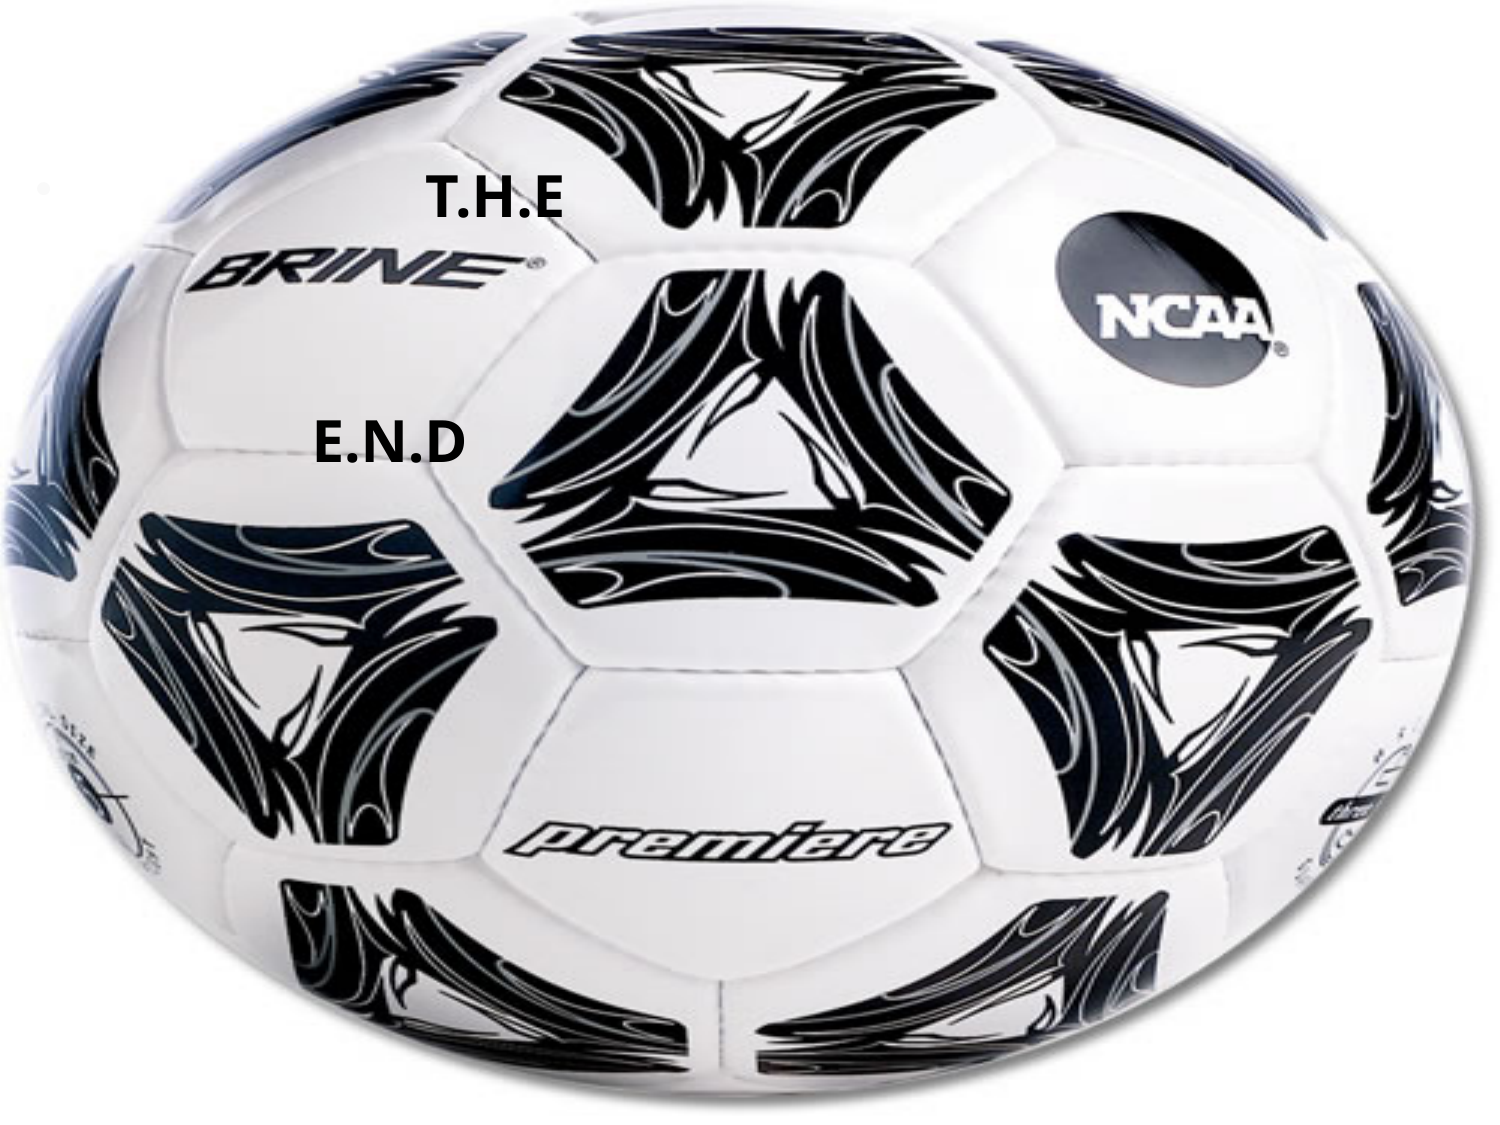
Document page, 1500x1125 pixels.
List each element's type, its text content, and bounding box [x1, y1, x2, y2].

list T.H.E E.N.D [0, 0, 1500, 1125]
